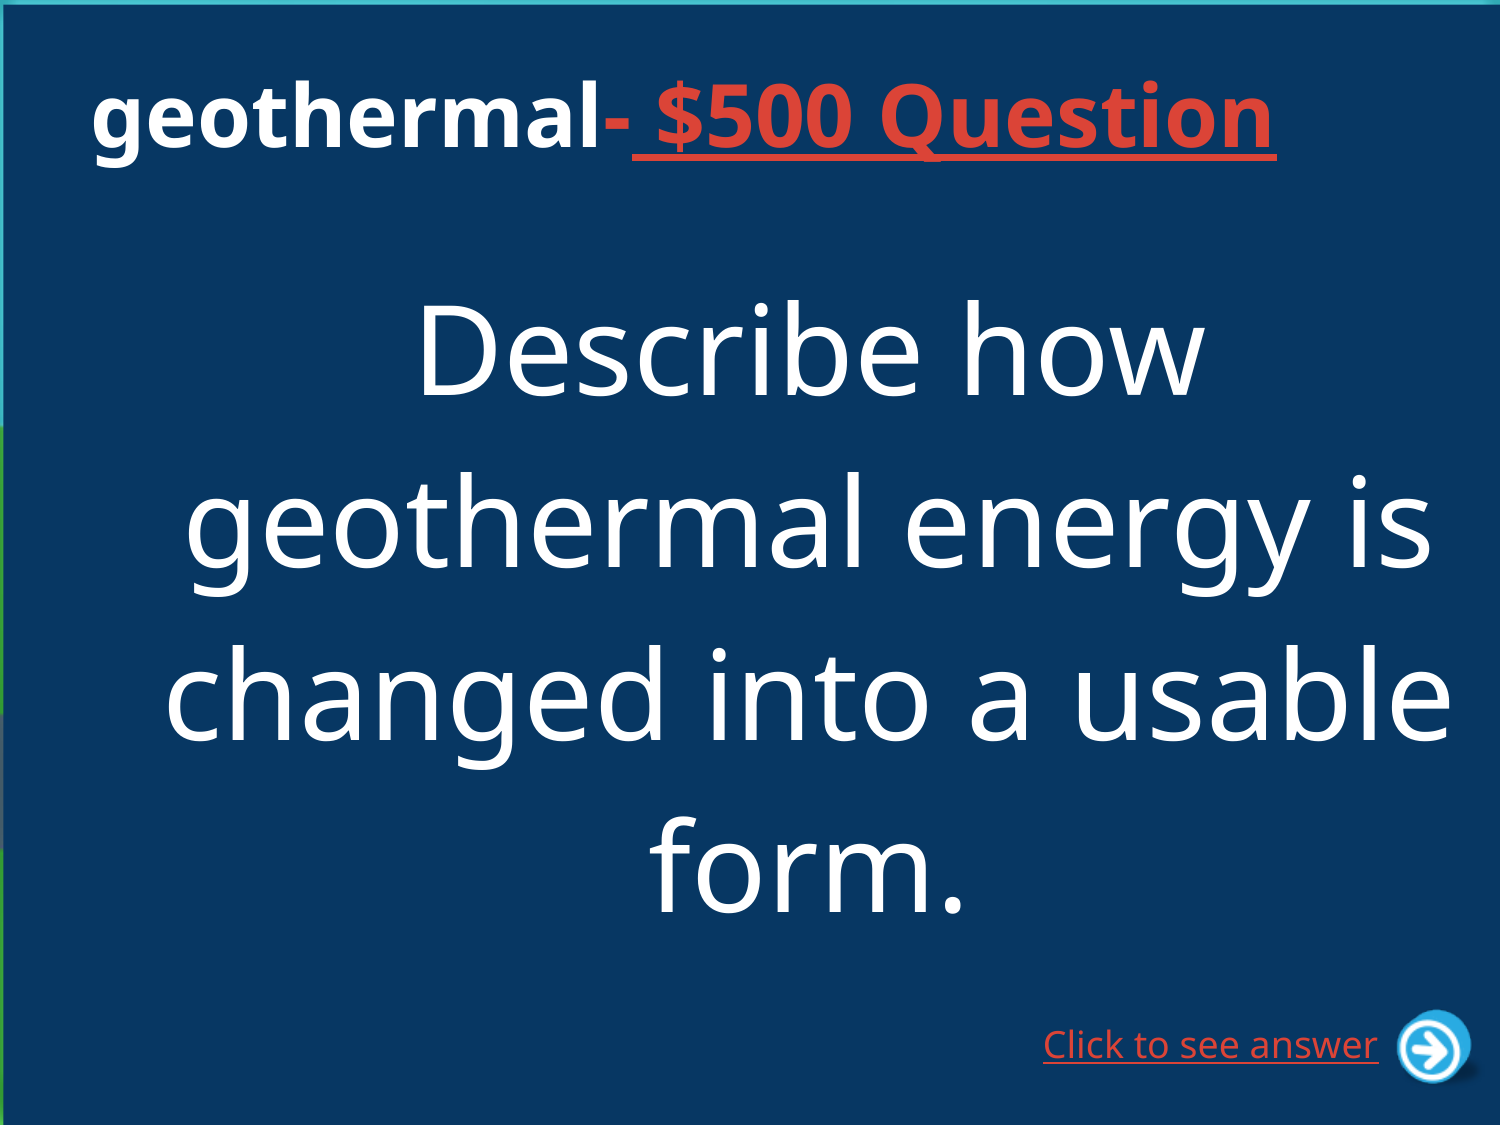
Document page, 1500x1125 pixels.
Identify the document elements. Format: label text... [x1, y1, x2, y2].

picture [1384, 996, 1485, 1097]
text_box [3, 4, 1500, 1125]
list Describe how geothermal energy is changed into a usable form. [134, 189, 1485, 997]
picture [0, 0, 1500, 1125]
text_box Click to see answer [984, 985, 1438, 1109]
title geothermal- $500 Question [75, 45, 1425, 169]
